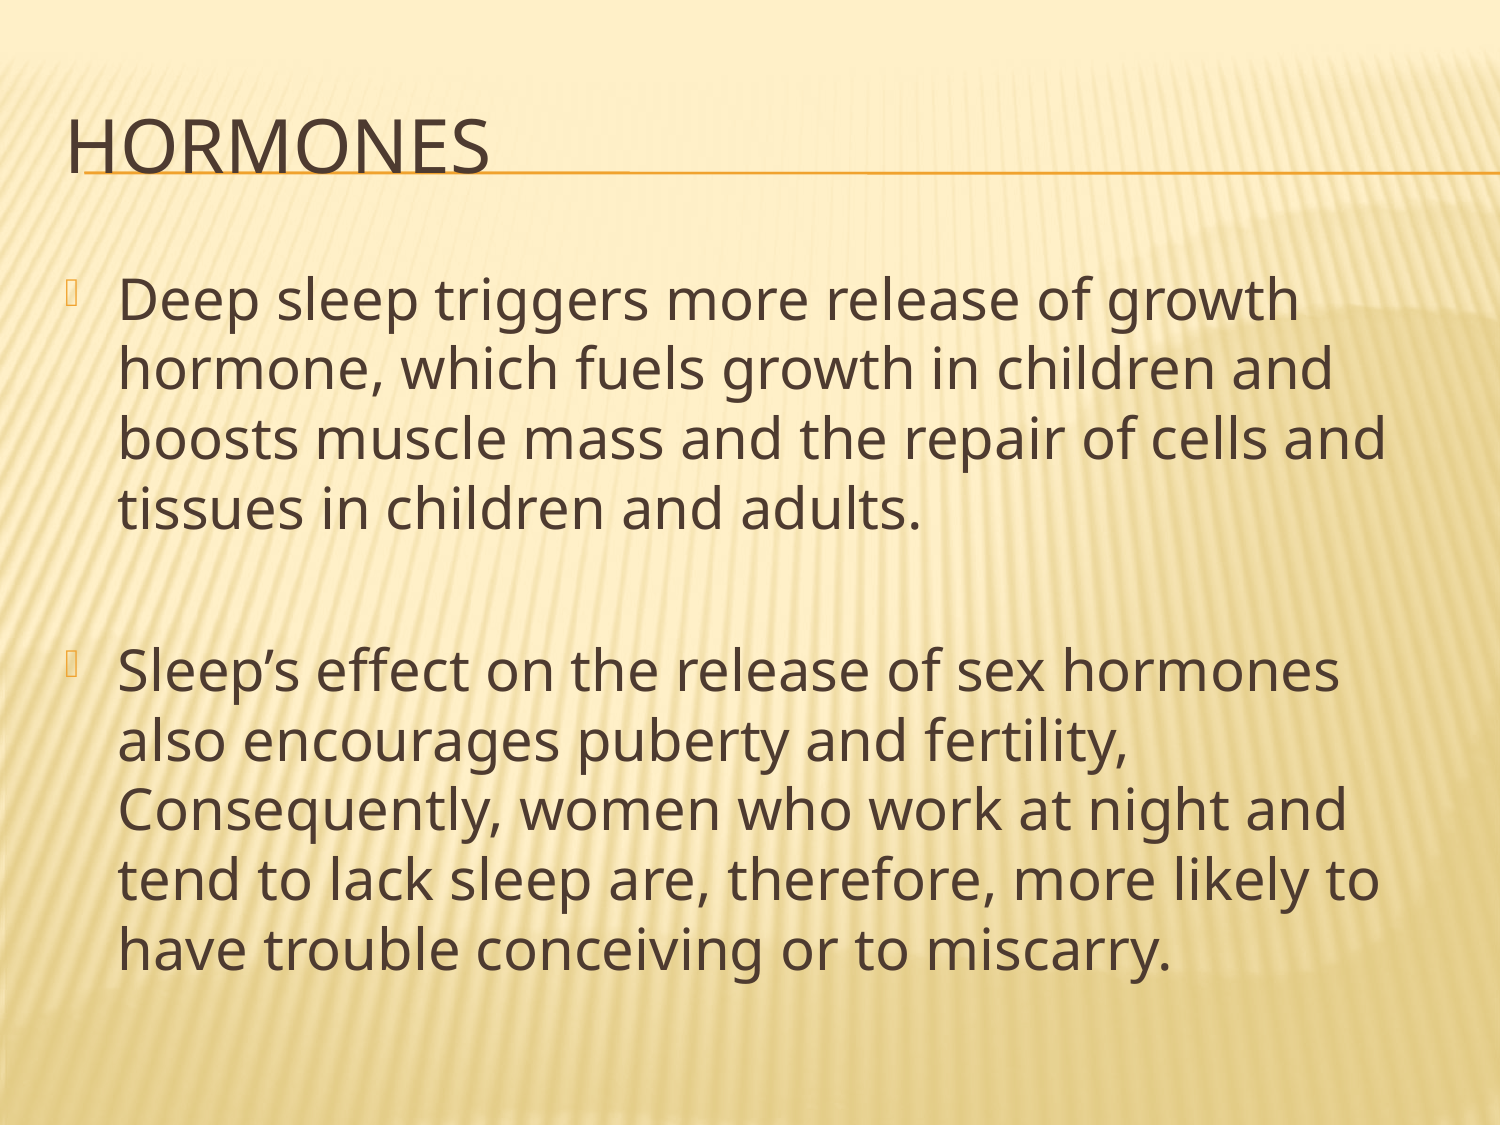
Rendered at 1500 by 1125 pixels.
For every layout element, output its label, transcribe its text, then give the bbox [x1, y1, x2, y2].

title Hormones [50, 75, 1475, 213]
list Deep sleep triggers more release of growth hormone, which fuels growth in children and boosts muscle mass and the repair of cells and tissues in children and adults. Sleep’s effect on the release of sex hormones also encourages puberty and fertility, Consequently, women who work at night and tend to lack sleep are, therefore, more likely to have trouble conceiving or to miscarry. [50, 254, 1475, 998]
